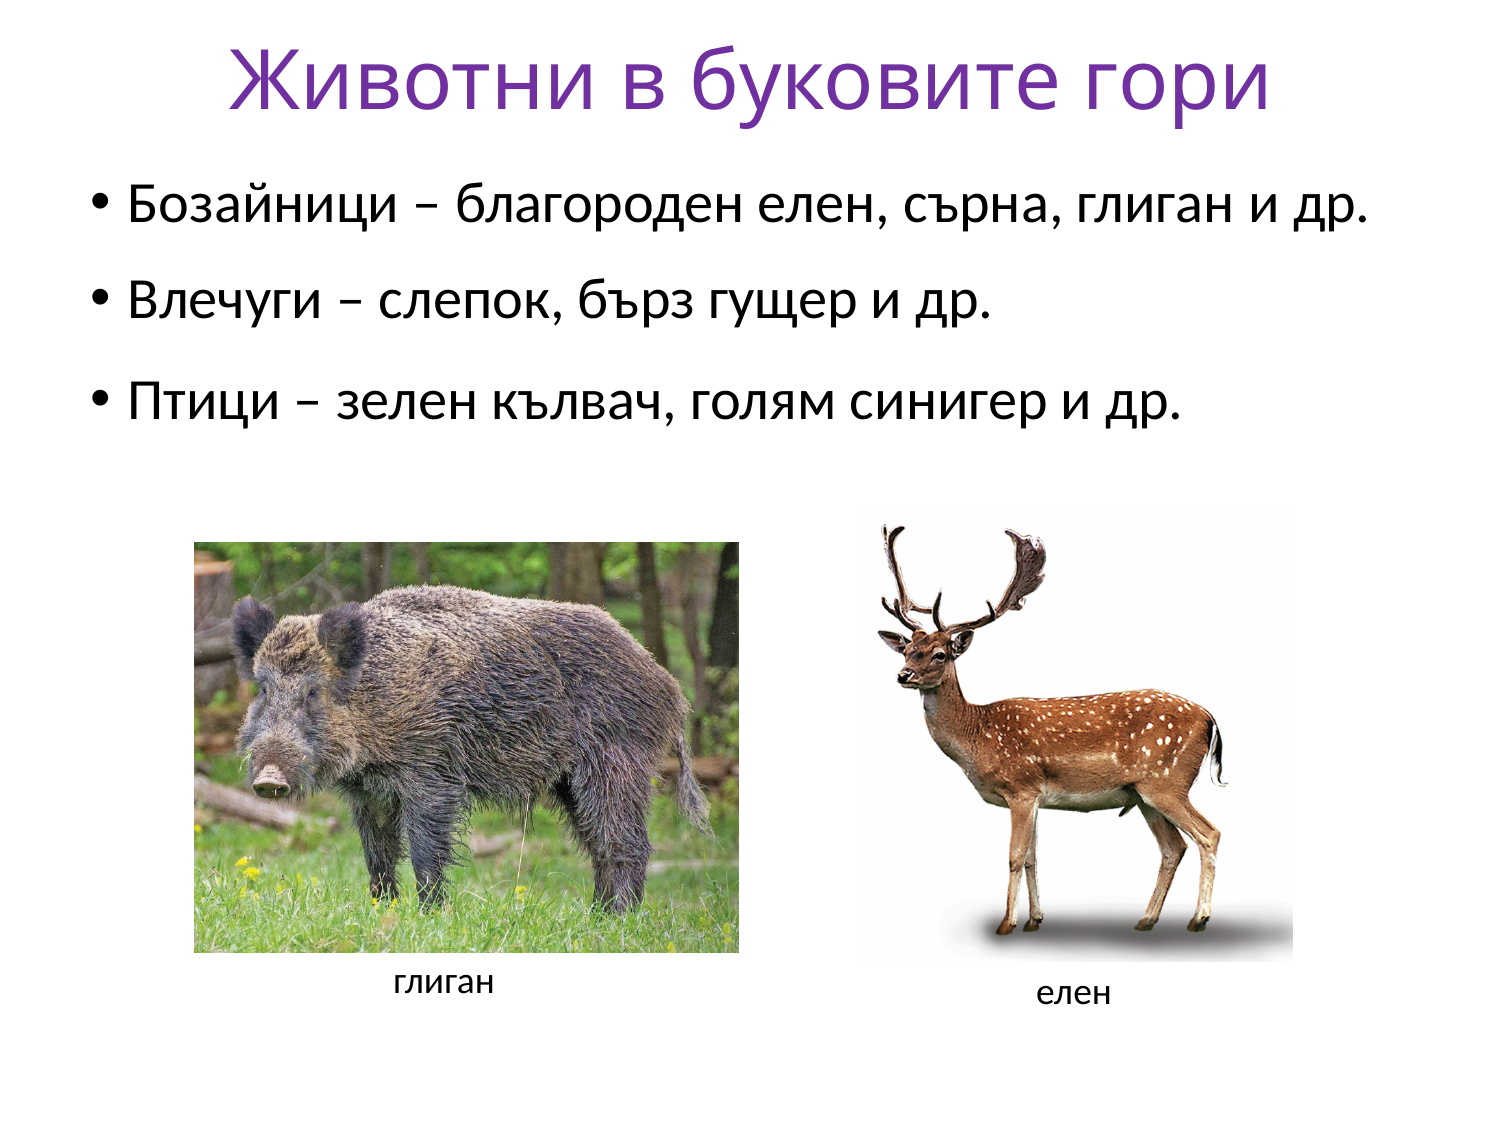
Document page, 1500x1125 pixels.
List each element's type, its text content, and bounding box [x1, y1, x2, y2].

title Животни в буковите гори [76, 21, 1427, 145]
list Бозайници – благороден елен, сърна, глиган и др. Влечуги – слепок, бърз гущер и др. Птици – зелен кълвач, голям синигер и др. [75, 164, 1425, 492]
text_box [856, 511, 1293, 1021]
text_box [194, 541, 739, 1010]
